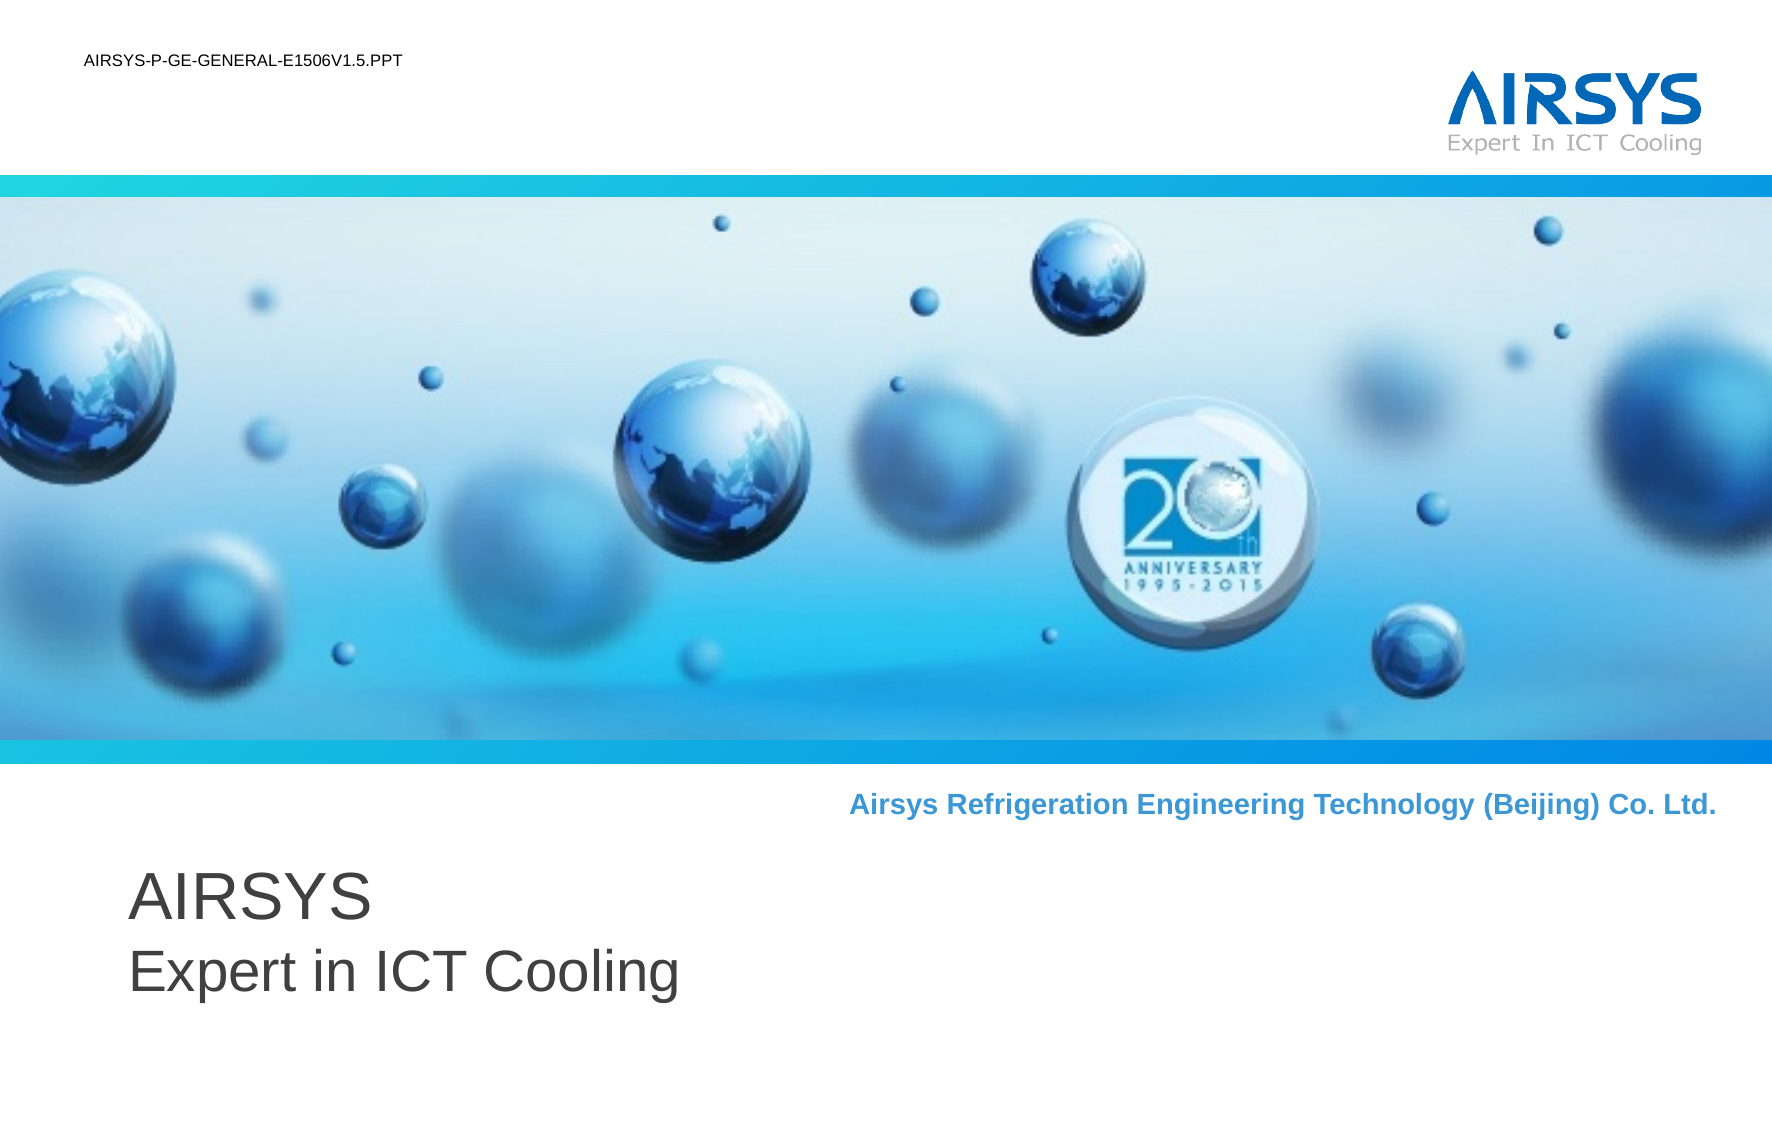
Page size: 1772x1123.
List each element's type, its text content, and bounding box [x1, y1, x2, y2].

text_box Airsys Refrigeration Engineering Technology (Beijing) Co. Ltd. [747, 777, 1733, 828]
picture [0, 175, 1772, 764]
text_box AIRSYS Expert in ICT Cooling [113, 845, 1316, 1011]
text_box AIRSYS-P-GE-GENERAL-E1506V1.5.PPT [69, 42, 479, 78]
picture [1448, 71, 1701, 155]
